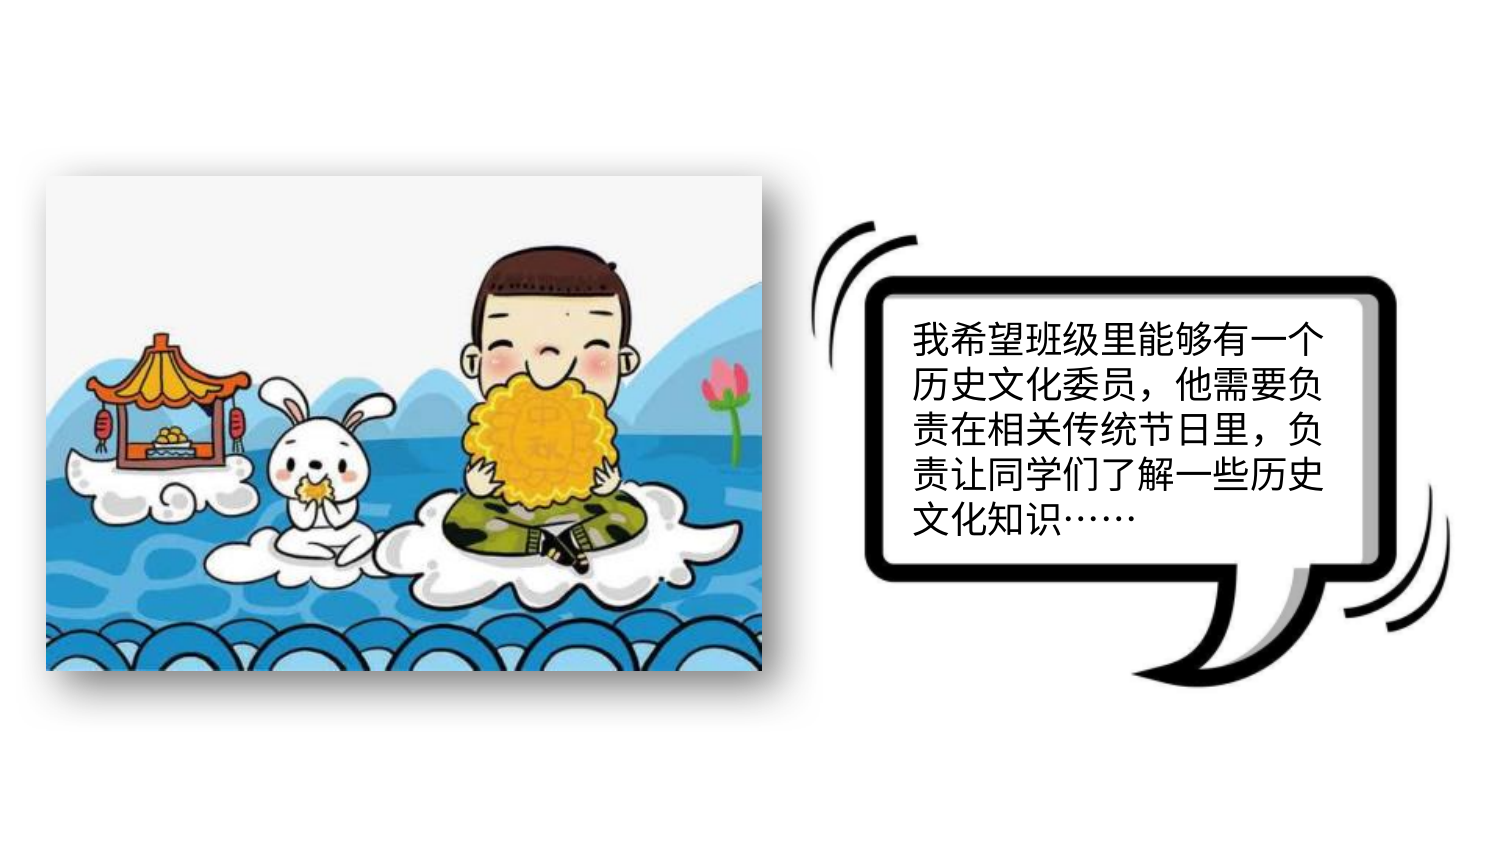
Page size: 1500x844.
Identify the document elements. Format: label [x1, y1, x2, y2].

picture [46, 87, 1500, 701]
